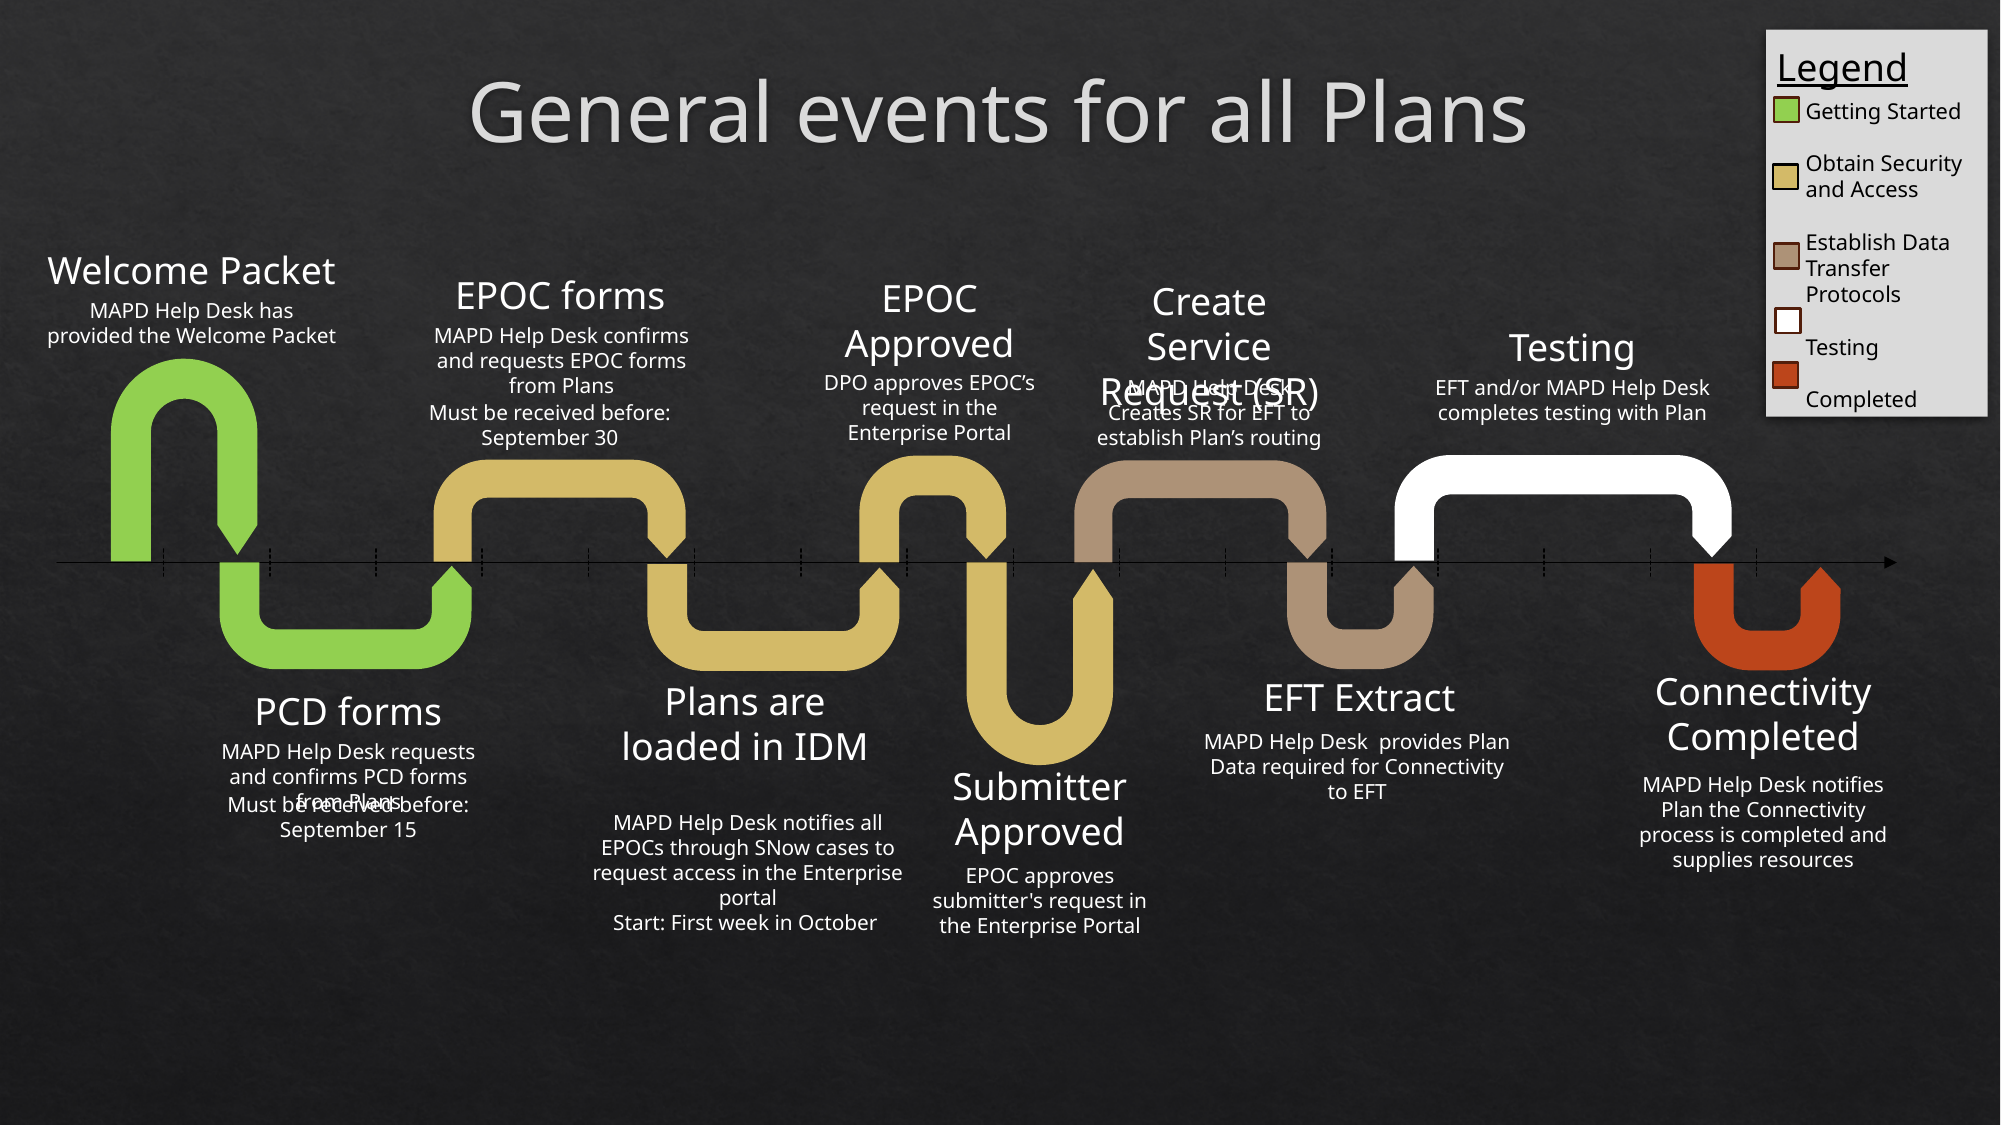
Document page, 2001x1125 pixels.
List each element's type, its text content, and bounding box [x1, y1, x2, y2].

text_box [46, 246, 1903, 950]
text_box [1761, 29, 1999, 417]
title General events for all Plans [149, 29, 1756, 189]
